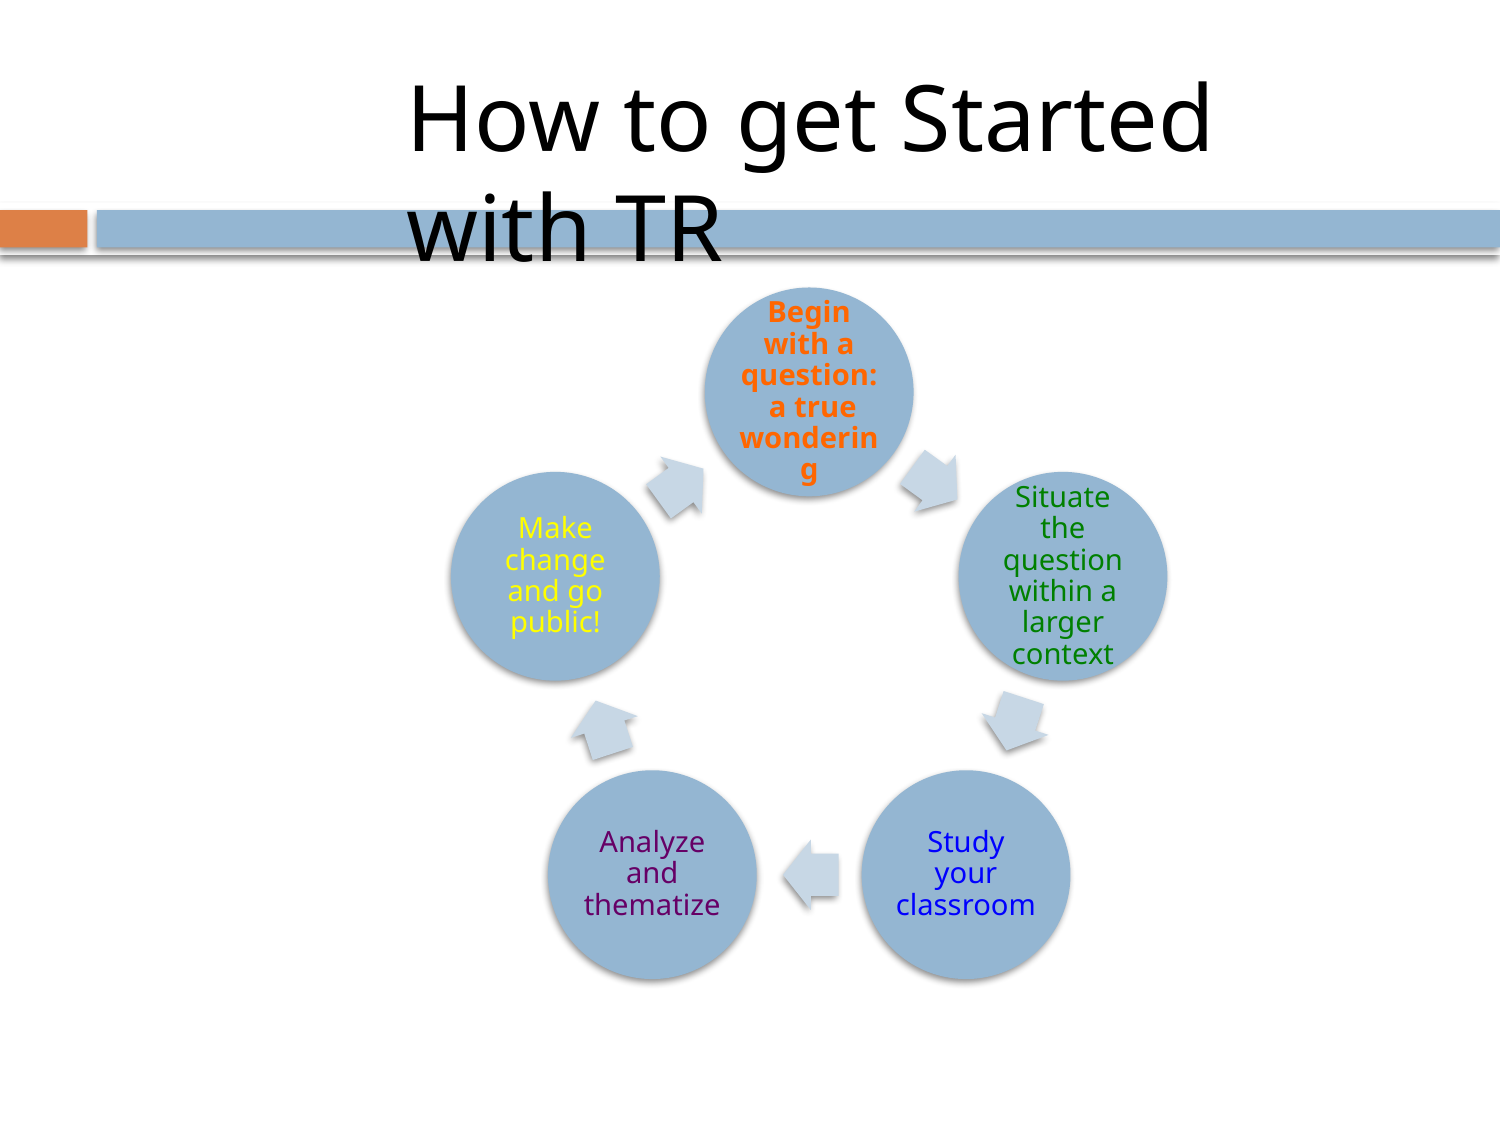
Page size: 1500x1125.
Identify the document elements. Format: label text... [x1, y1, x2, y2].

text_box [224, 287, 1394, 980]
text_box How to get Started with TR [391, 52, 1436, 287]
